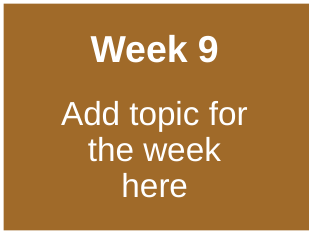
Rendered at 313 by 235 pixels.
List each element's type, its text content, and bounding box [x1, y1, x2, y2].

text_box Add topic for the week here [23, 89, 286, 212]
text_box [3, 3, 310, 231]
text_box Week 9 [64, 17, 245, 78]
